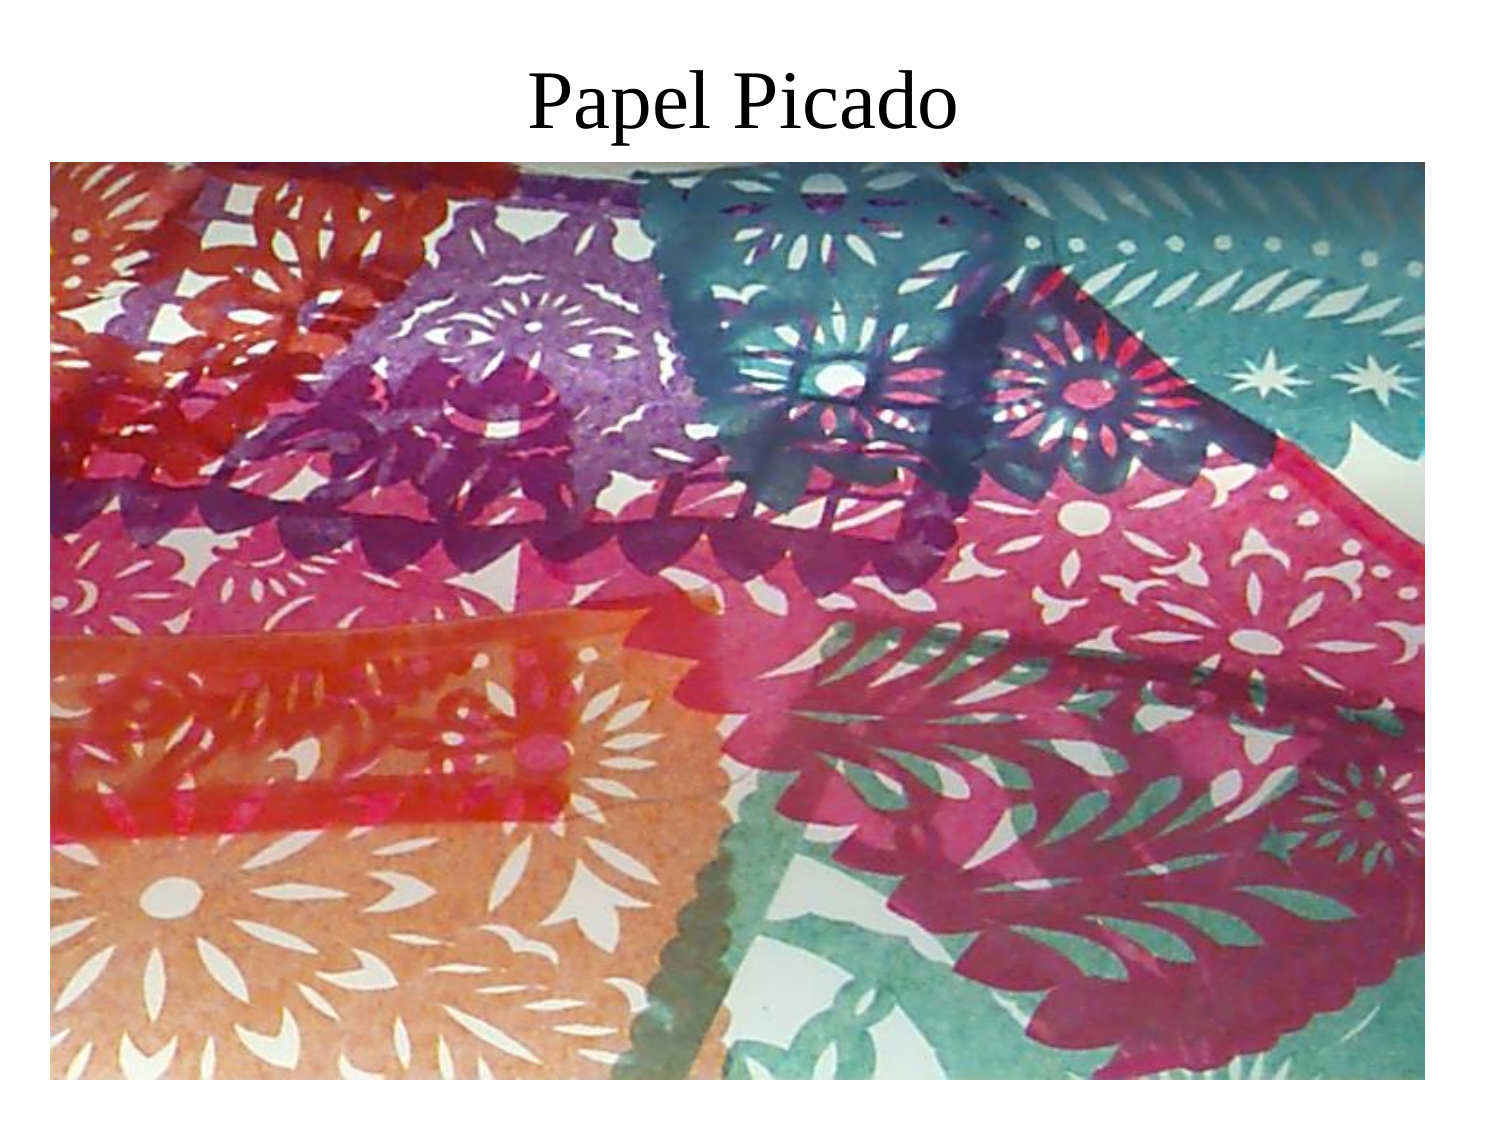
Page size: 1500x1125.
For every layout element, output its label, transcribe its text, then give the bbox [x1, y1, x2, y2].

picture [49, 162, 1426, 1080]
text_box Papel Picado [512, 37, 988, 153]
